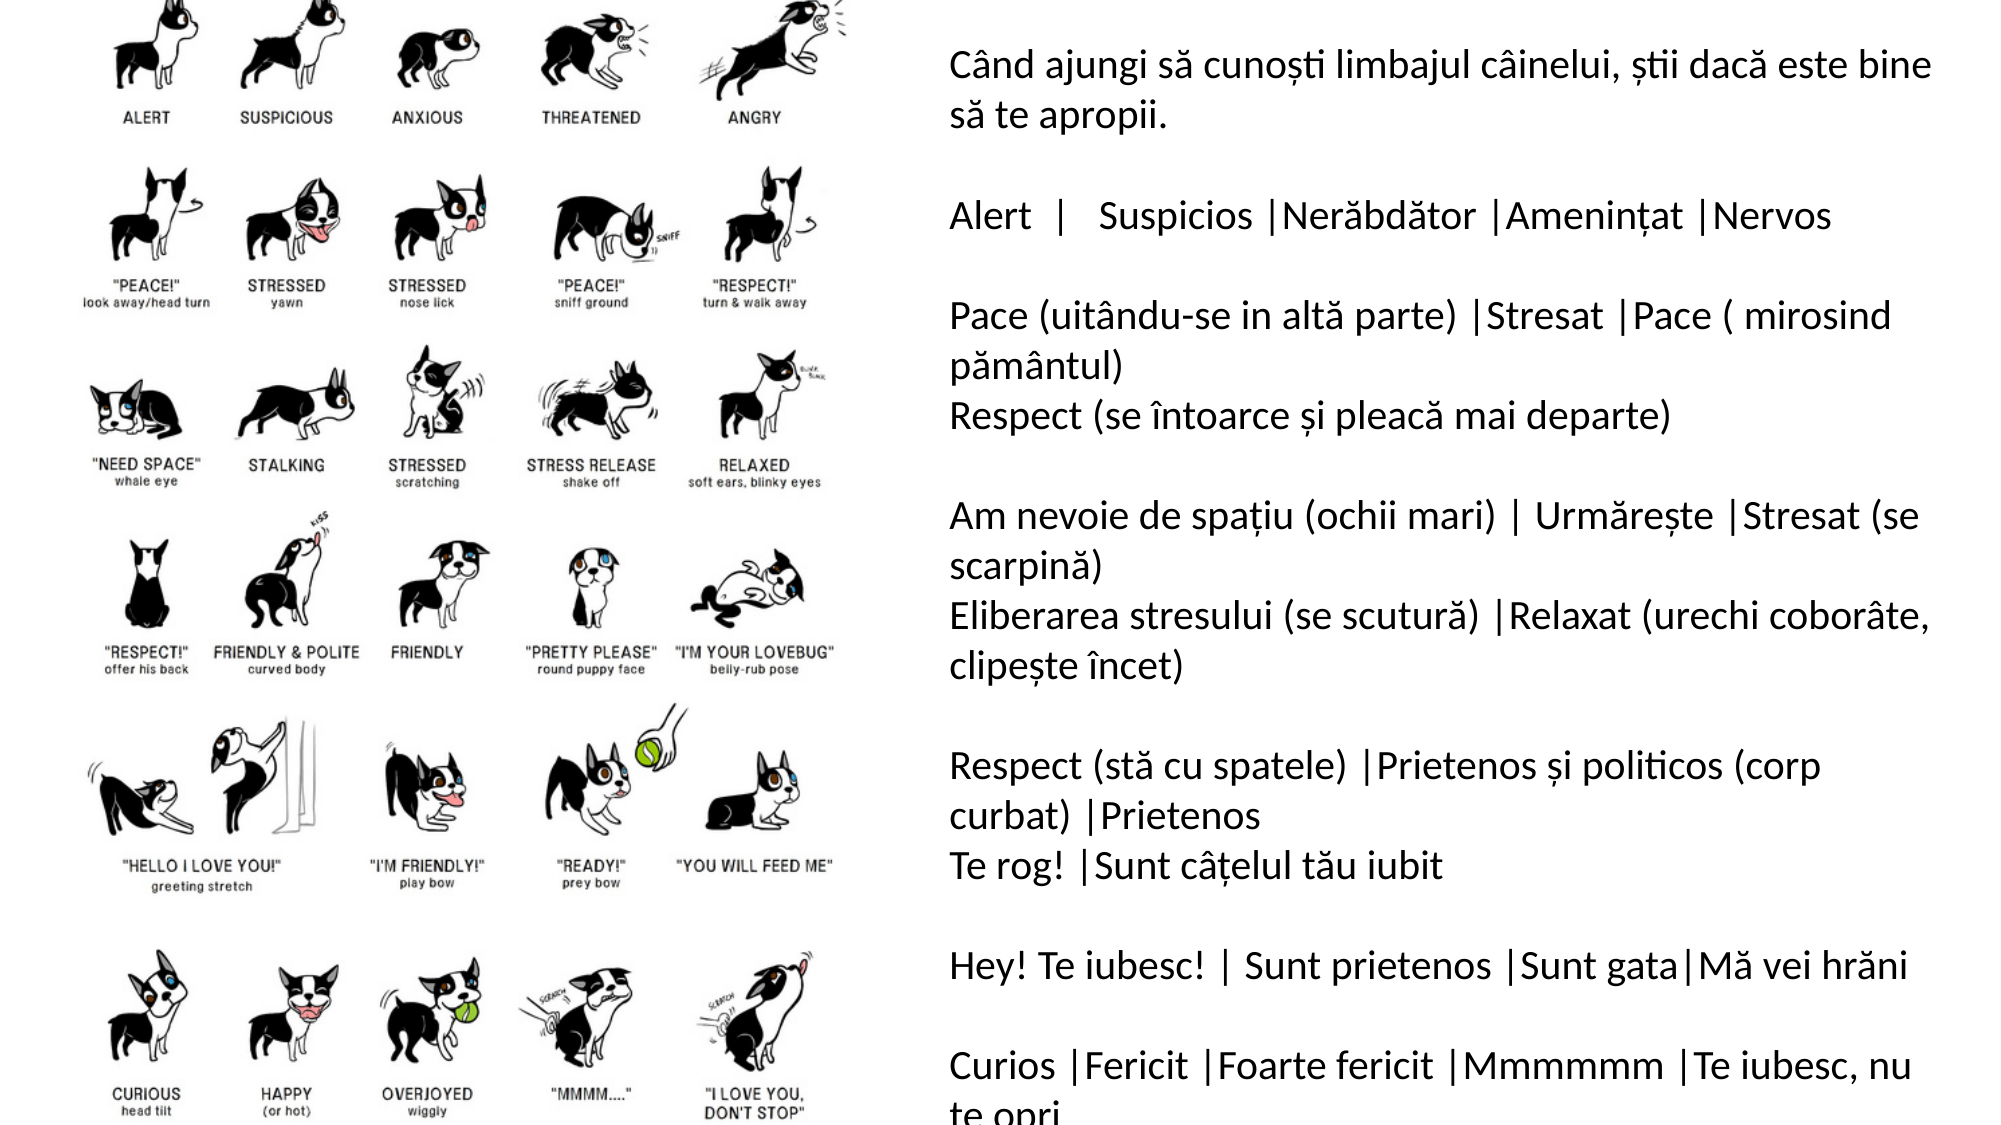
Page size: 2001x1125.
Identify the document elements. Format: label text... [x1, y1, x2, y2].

text_box Când ajungi să cunoști limbajul câinelui, știi dacă este bine să te apropii. Alert | Suspicios |Nerăbdător |Amenințat |Nervos Pace (uitându-se in altă parte) |Stresat |Pace ( mirosind pământul) Respect (se întoarce și pleacă mai departe) Am nevoie de spațiu (ochii mari) | Urmărește |Stresat (se scarpină) Eliberarea stresului (se scutură) |Relaxat (urechi coborâte, clipește încet) Respect (stă cu spatele) |Prietenos și politicos (corp curbat) |Prietenos Te rog! |Sunt câțelul tău iubit Hey! Te iubesc! | Sunt prietenos |Sunt gata|Mă vei hrăni Curios |Fericit |Foarte fericit |Mmmmmm |Te iubesc, nu te opri [934, 29, 1967, 1125]
picture [25, 0, 914, 1125]
